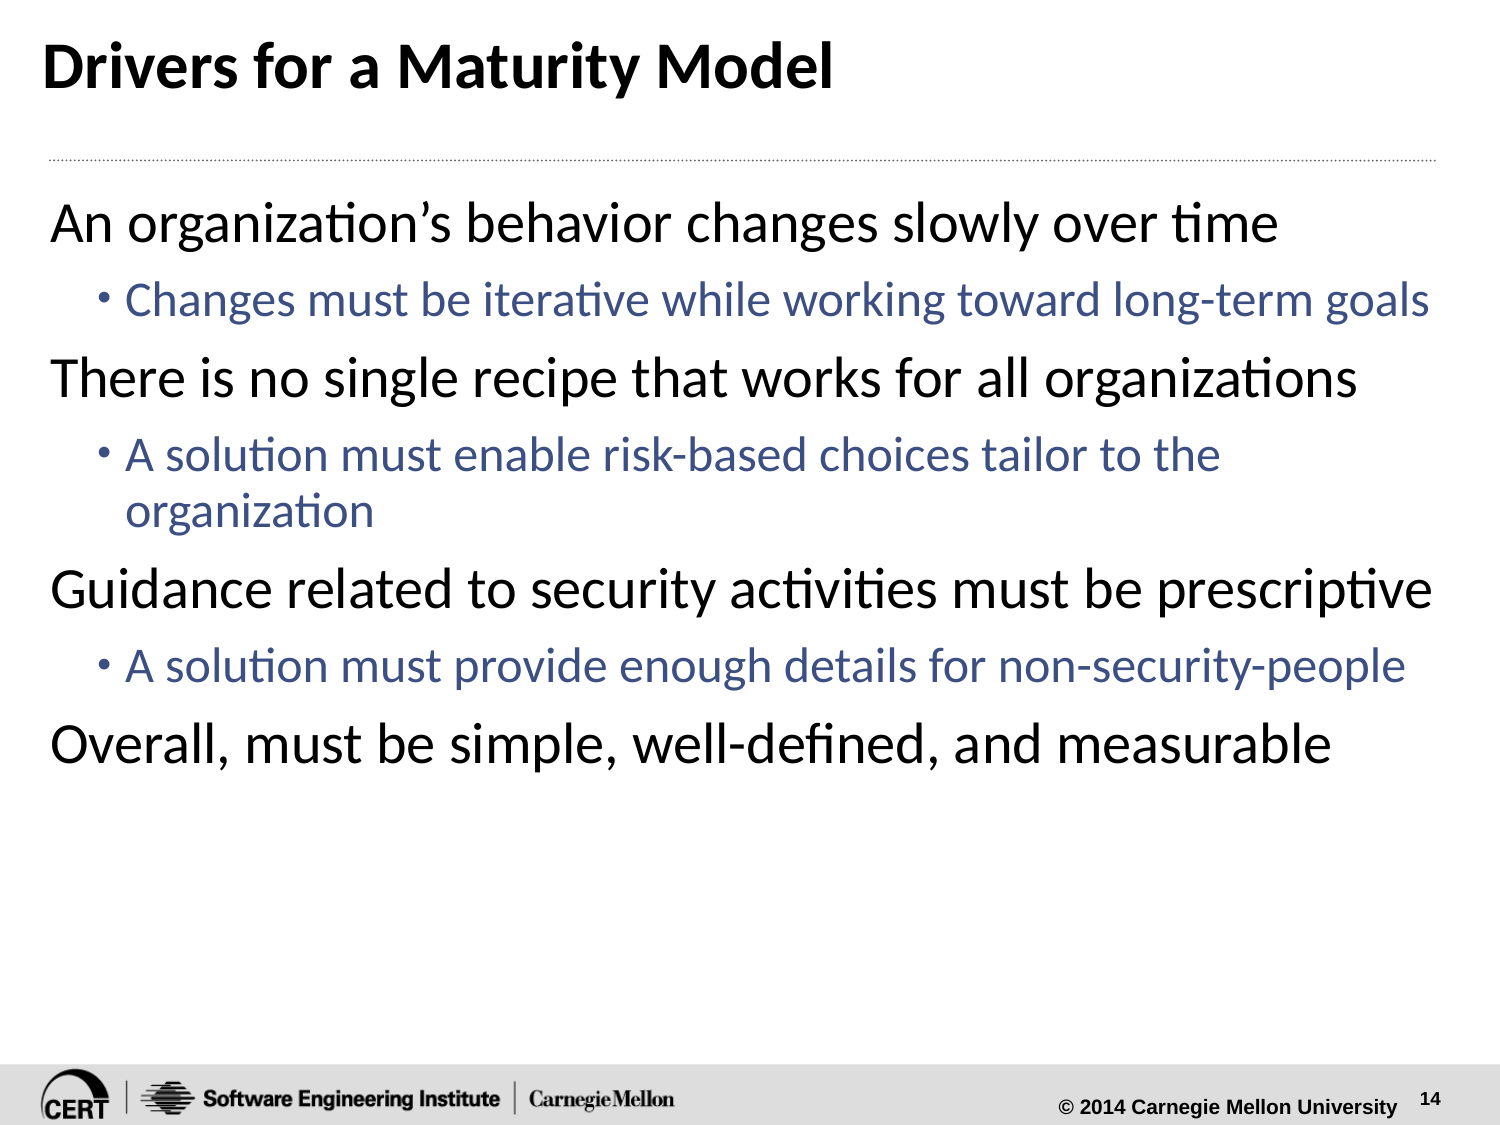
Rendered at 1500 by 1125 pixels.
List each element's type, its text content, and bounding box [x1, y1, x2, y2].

picture [24, 1065, 688, 1125]
list An organization’s behavior changes slowly over time Changes must be iterative while working toward long-term goals There is no single recipe that works for all organizations A solution must enable risk-based choices tailor to the organization Guidance related to security activities must be prescriptive A solution must provide enough details for non-security-people Overall, must be simple, well-defined, and measurable [49, 187, 1438, 1001]
title Drivers for a Maturity Model [42, 37, 1434, 155]
